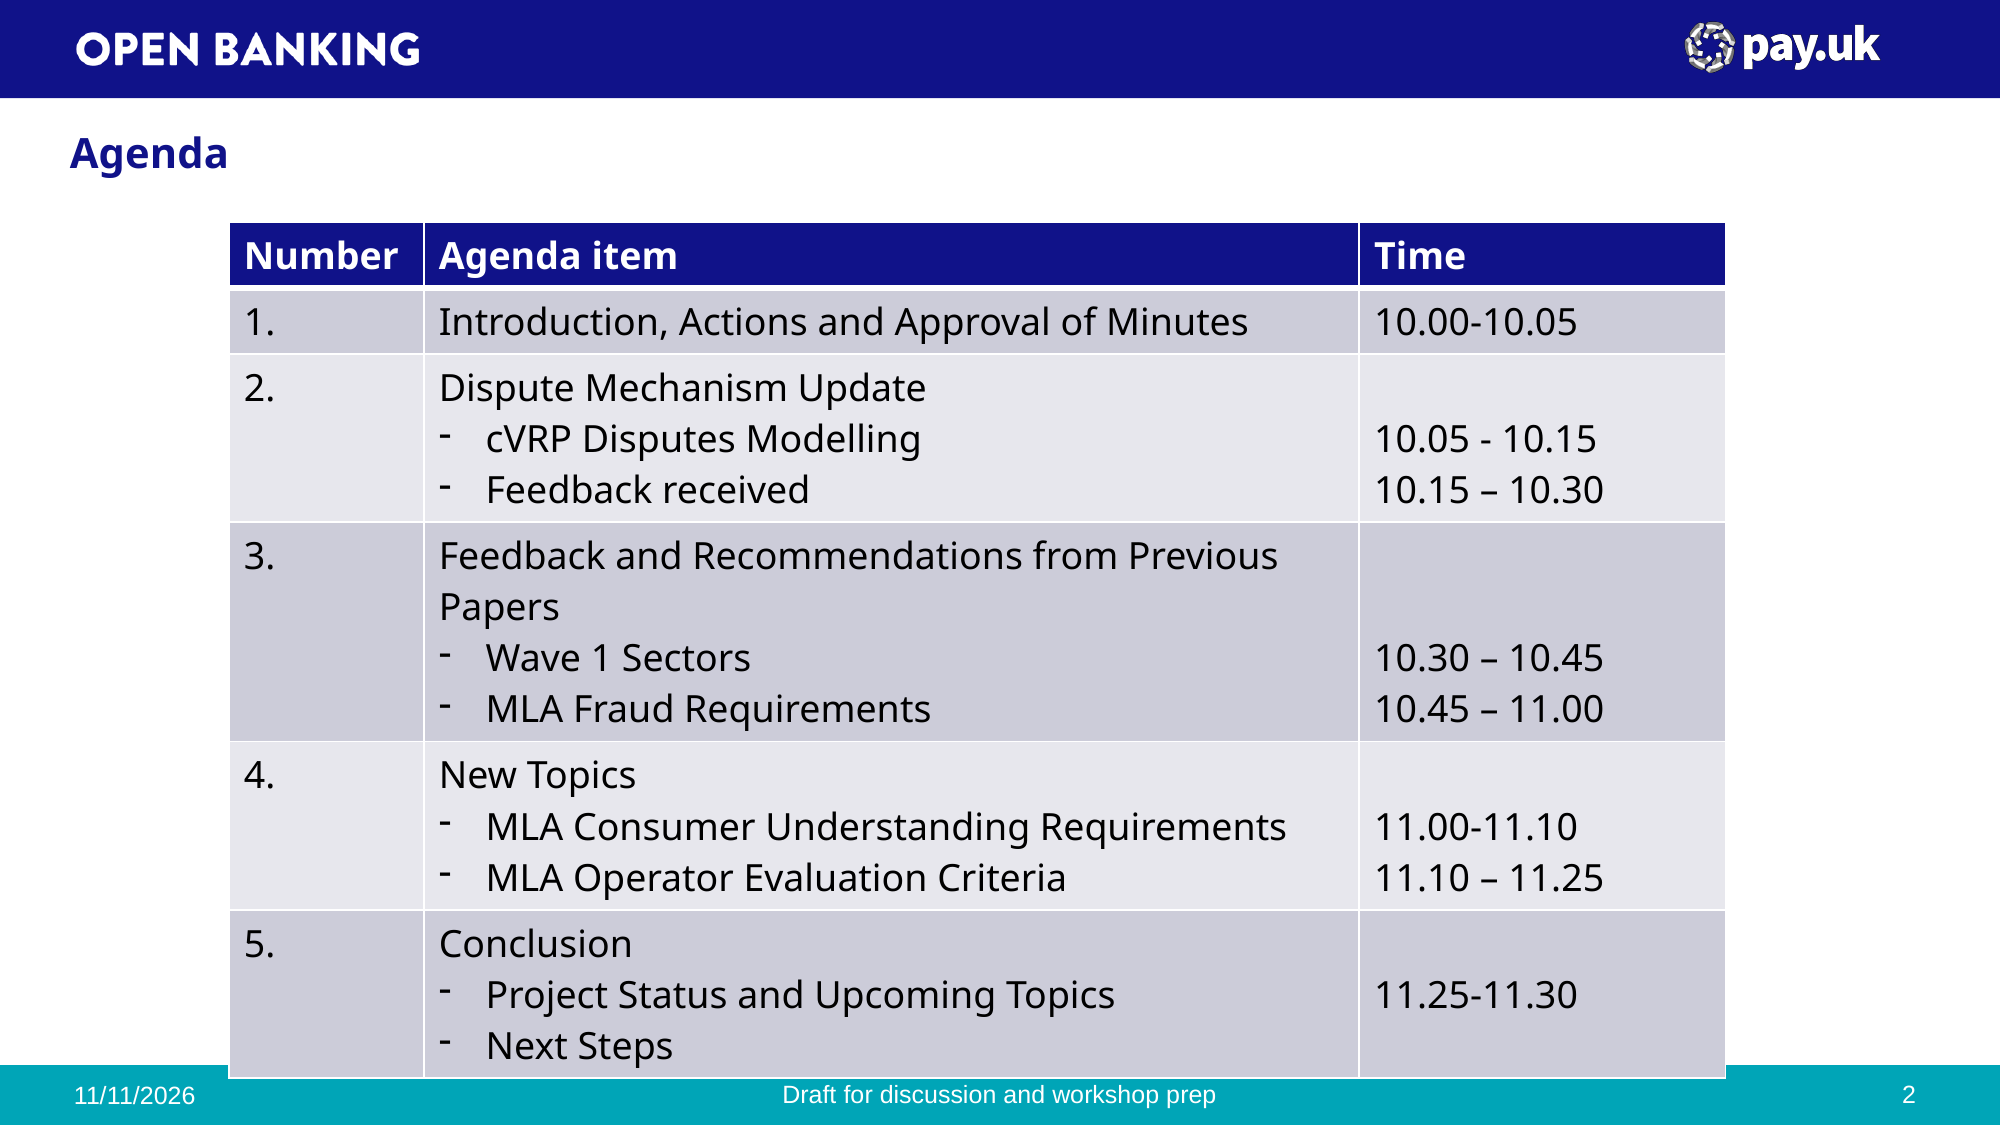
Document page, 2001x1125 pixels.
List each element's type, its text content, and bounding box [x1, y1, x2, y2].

picture [43, 0, 452, 99]
table_header Time [1360, 223, 1725, 285]
table_header Number [230, 223, 423, 285]
table_cell 10.00-10.05 [1360, 291, 1725, 353]
table_cell Conclusion Project Status and Upcoming Topics Next Steps [425, 911, 1358, 1077]
table_cell New Topics MLA Consumer Understanding Requirements MLA Operator Evaluation Criteria [425, 742, 1358, 909]
table_cell 3. [230, 523, 423, 741]
table_header Agenda item [425, 223, 1358, 285]
table_cell 1. [230, 291, 423, 353]
table_cell 10.30 – 10.45 10.45 – 11.00 [1360, 523, 1725, 741]
footer Draft for discussion and workshop prep [662, 1079, 1338, 1124]
table_cell 2. [230, 355, 423, 521]
table_cell Introduction, Actions and Approval of Minutes [425, 291, 1358, 353]
table_cell Dispute Mechanism Update cVRP Disputes Modelling Feedback received [425, 355, 1358, 521]
table_cell Feedback and Recommendations from Previous Papers Wave 1 Sectors MLA Fraud Requirements [425, 523, 1358, 741]
table_cell 11.00-11.10 11.10 – 11.25 [1360, 742, 1725, 909]
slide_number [59, 1065, 509, 1125]
table_cell 4. [230, 742, 423, 909]
title Agenda [54, 125, 859, 207]
picture [1677, 10, 1887, 78]
table_cell 5. [230, 911, 423, 1077]
slide_number 2 [1412, 1064, 1932, 1124]
table_cell 10.05 - 10.15 10.15 – 10.30 [1360, 355, 1725, 521]
table_cell 11.25-11.30 [1360, 911, 1725, 1077]
